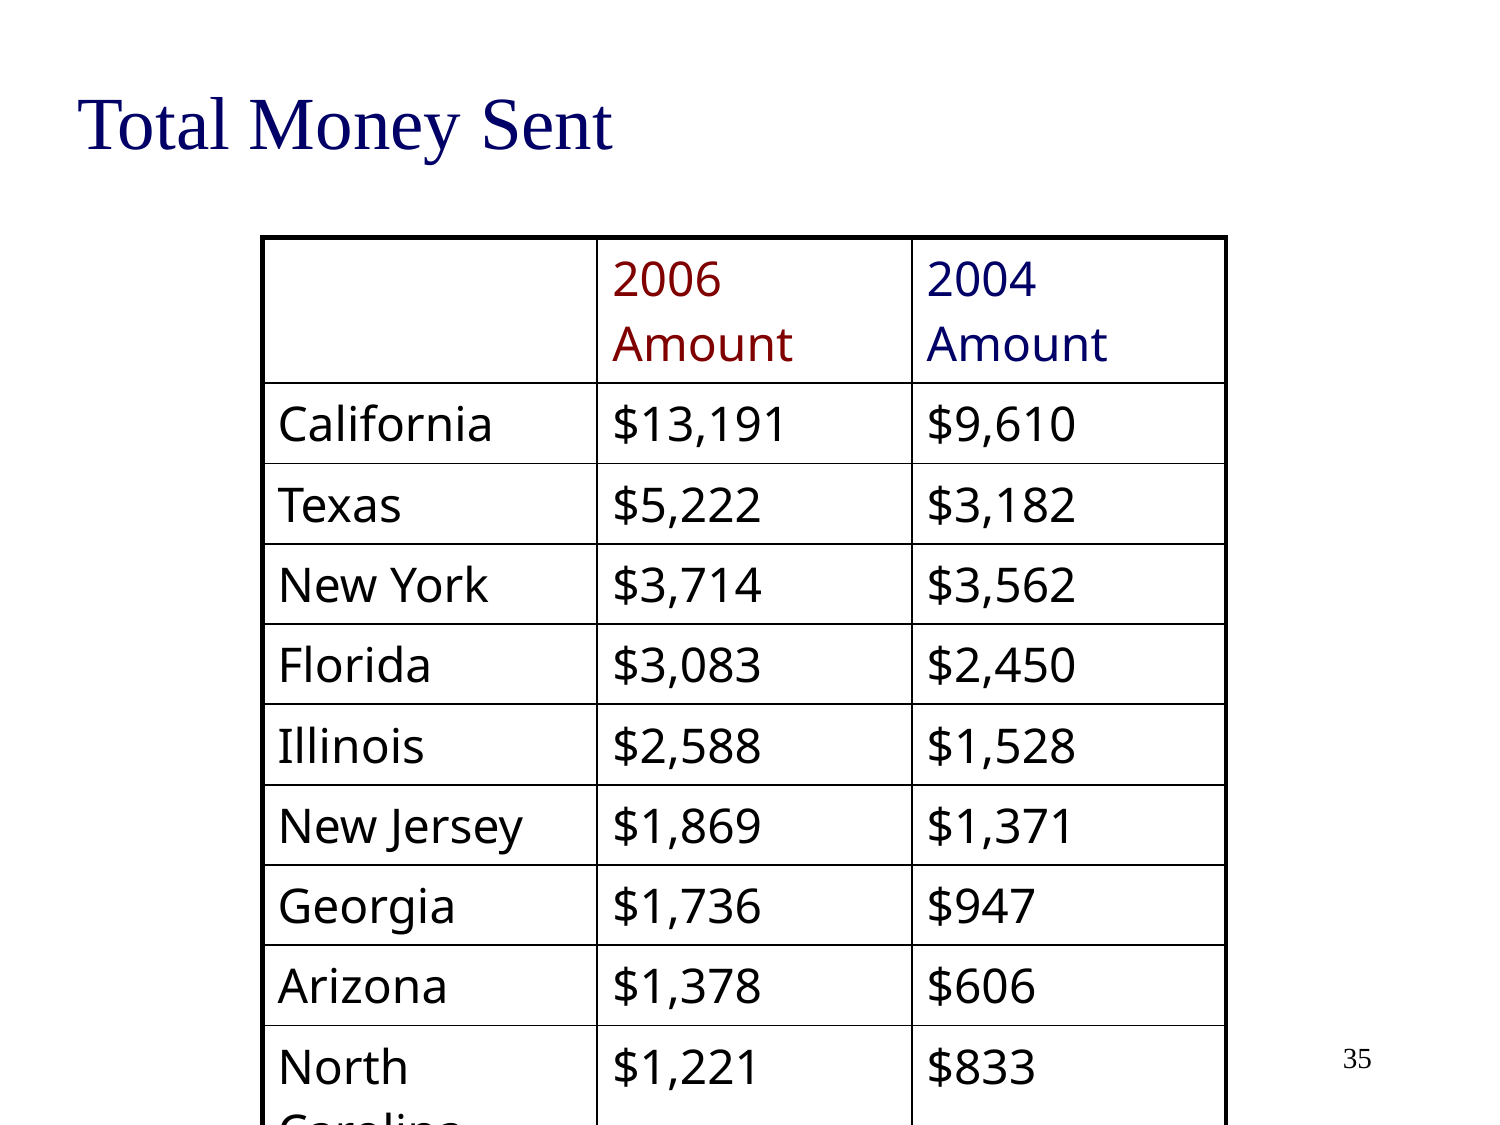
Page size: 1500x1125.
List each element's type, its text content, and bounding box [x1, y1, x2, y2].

table_cell New Jersey [265, 786, 596, 864]
table_cell $1,378 [598, 946, 911, 1025]
table_cell $947 [913, 866, 1224, 944]
table_cell $1,371 [913, 786, 1224, 864]
table_cell $2,588 [598, 705, 911, 784]
table_cell Arizona [265, 946, 596, 1025]
table_cell $1,869 [598, 786, 911, 864]
table_cell Illinois [265, 705, 596, 784]
table_cell $3,562 [913, 545, 1224, 623]
table_cell Texas [265, 464, 596, 543]
table_cell $13,191 [598, 384, 911, 463]
table_cell $3,083 [598, 625, 911, 703]
table_cell $1,528 [913, 705, 1224, 784]
title Total Money Sent [62, 74, 1438, 226]
table_header 2004 Amount [913, 240, 1224, 382]
slide_number 35 [1228, 1032, 1388, 1108]
table_cell $1,736 [598, 866, 911, 944]
table_cell $2,450 [913, 625, 1224, 703]
table_cell $1,221 [598, 1026, 911, 1125]
table_header 2006 Amount [598, 240, 911, 382]
table_cell New York [265, 545, 596, 623]
table_cell $3,714 [598, 545, 911, 623]
table_cell $606 [913, 946, 1224, 1025]
table_cell California [265, 384, 596, 463]
table_header [265, 240, 596, 382]
table_cell $5,222 [598, 464, 911, 543]
table_cell $3,182 [913, 464, 1224, 543]
table_cell $9,610 [913, 384, 1224, 463]
table_cell Florida [265, 625, 596, 703]
table_cell $833 [913, 1026, 1224, 1125]
table_cell Georgia [265, 866, 596, 944]
table_cell North Carolina [265, 1026, 596, 1125]
